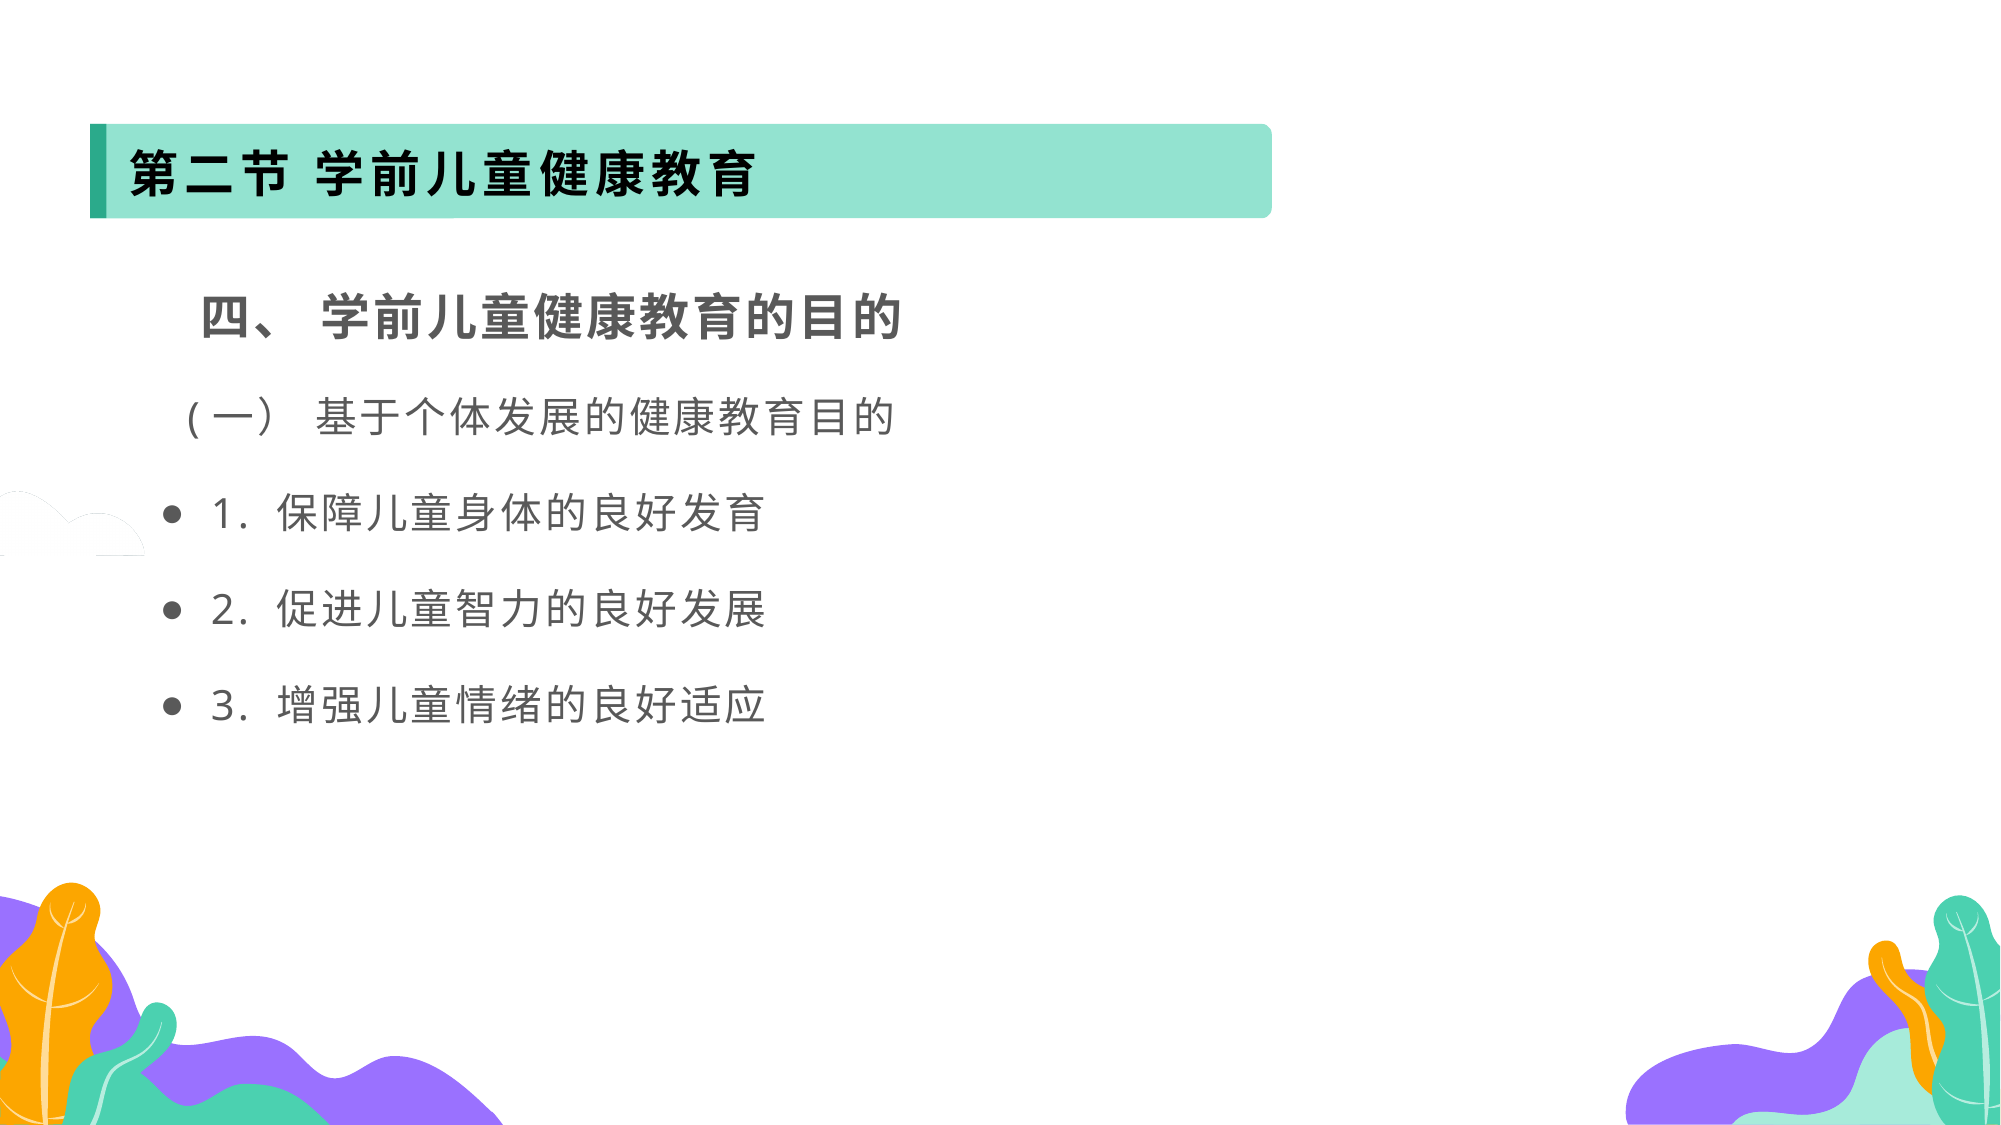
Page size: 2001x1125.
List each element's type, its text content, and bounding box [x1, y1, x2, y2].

list 四、 学前儿童健康教育的目的 (一） 基于个体发展的健康教育目的 1. 保障儿童身体的良好发育 2. 促进儿童智力的良好发展 3. 增强儿童情绪的良好适应 [144, 247, 1841, 991]
picture [0, 451, 144, 556]
title 第二节 学前儿童健康教育 [113, 128, 1251, 217]
